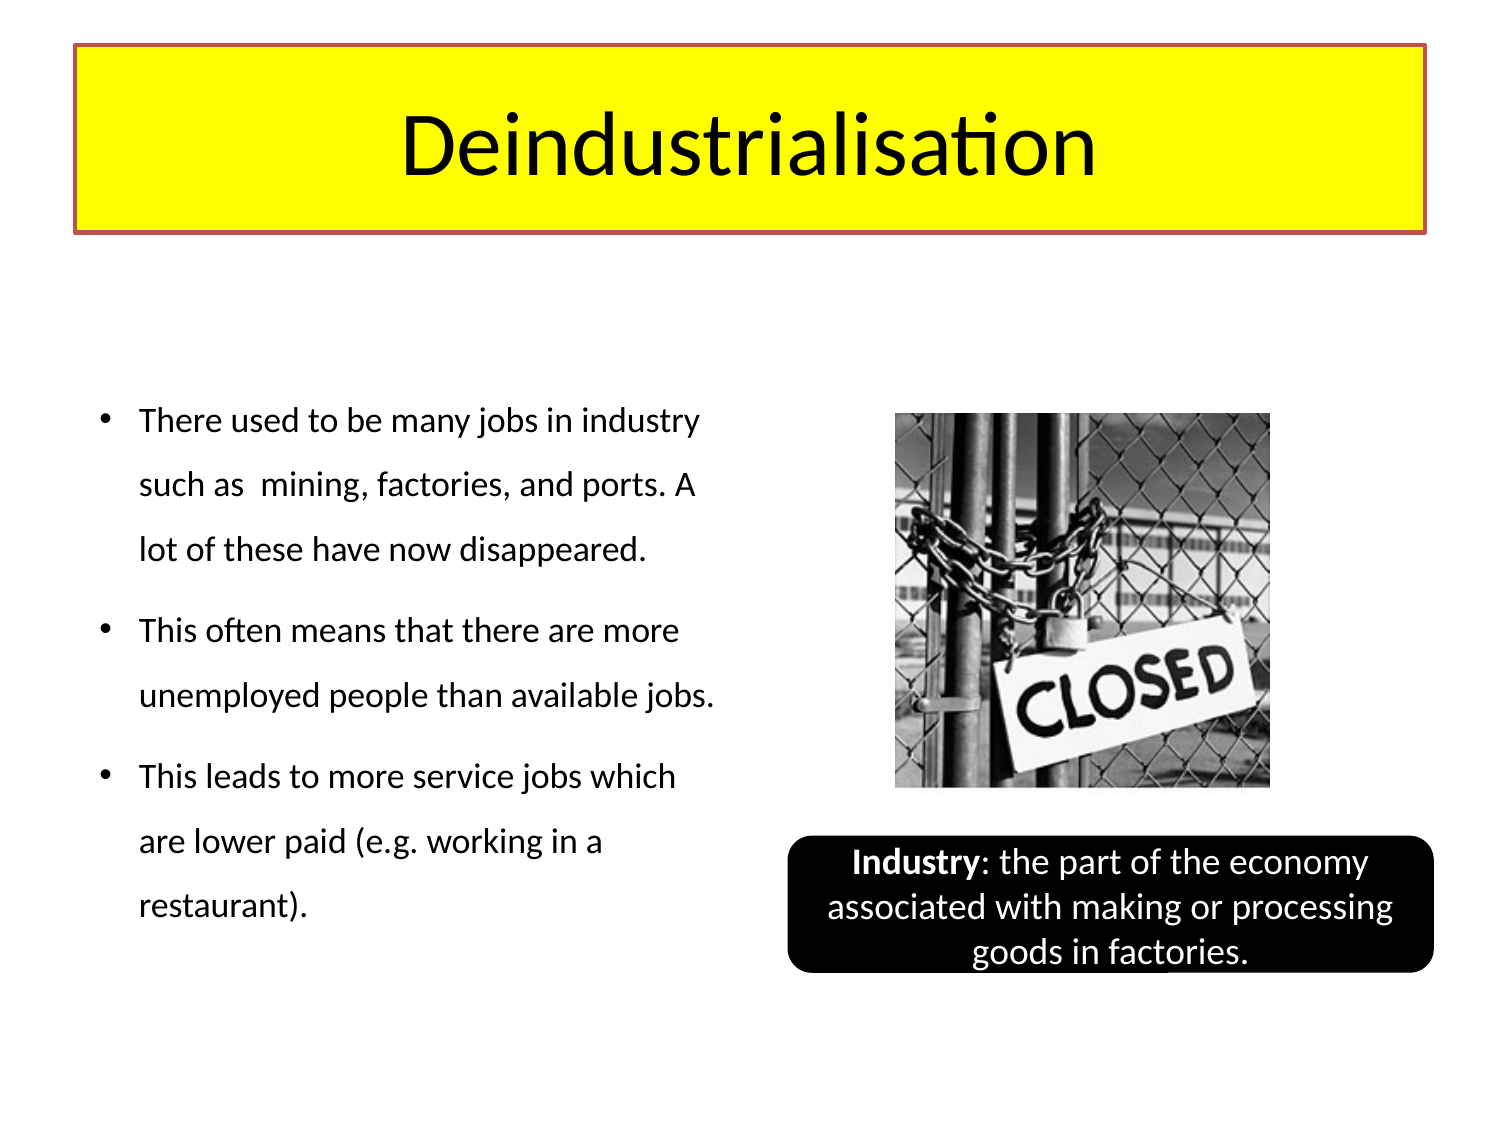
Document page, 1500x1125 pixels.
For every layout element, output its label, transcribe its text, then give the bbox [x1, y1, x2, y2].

picture [895, 413, 1271, 800]
text_box There used to be many jobs in industry such as mining, factories, and ports. A lot of these have now disappeared. This often means that there are more unemployed people than available jobs. This leads to more service jobs which are lower paid (e.g. working in a restaurant). [88, 369, 738, 985]
text_box Industry: the part of the economy associated with making or processing goods in factories. [787, 835, 1434, 973]
title Deindustrialisation [73, 43, 1427, 235]
